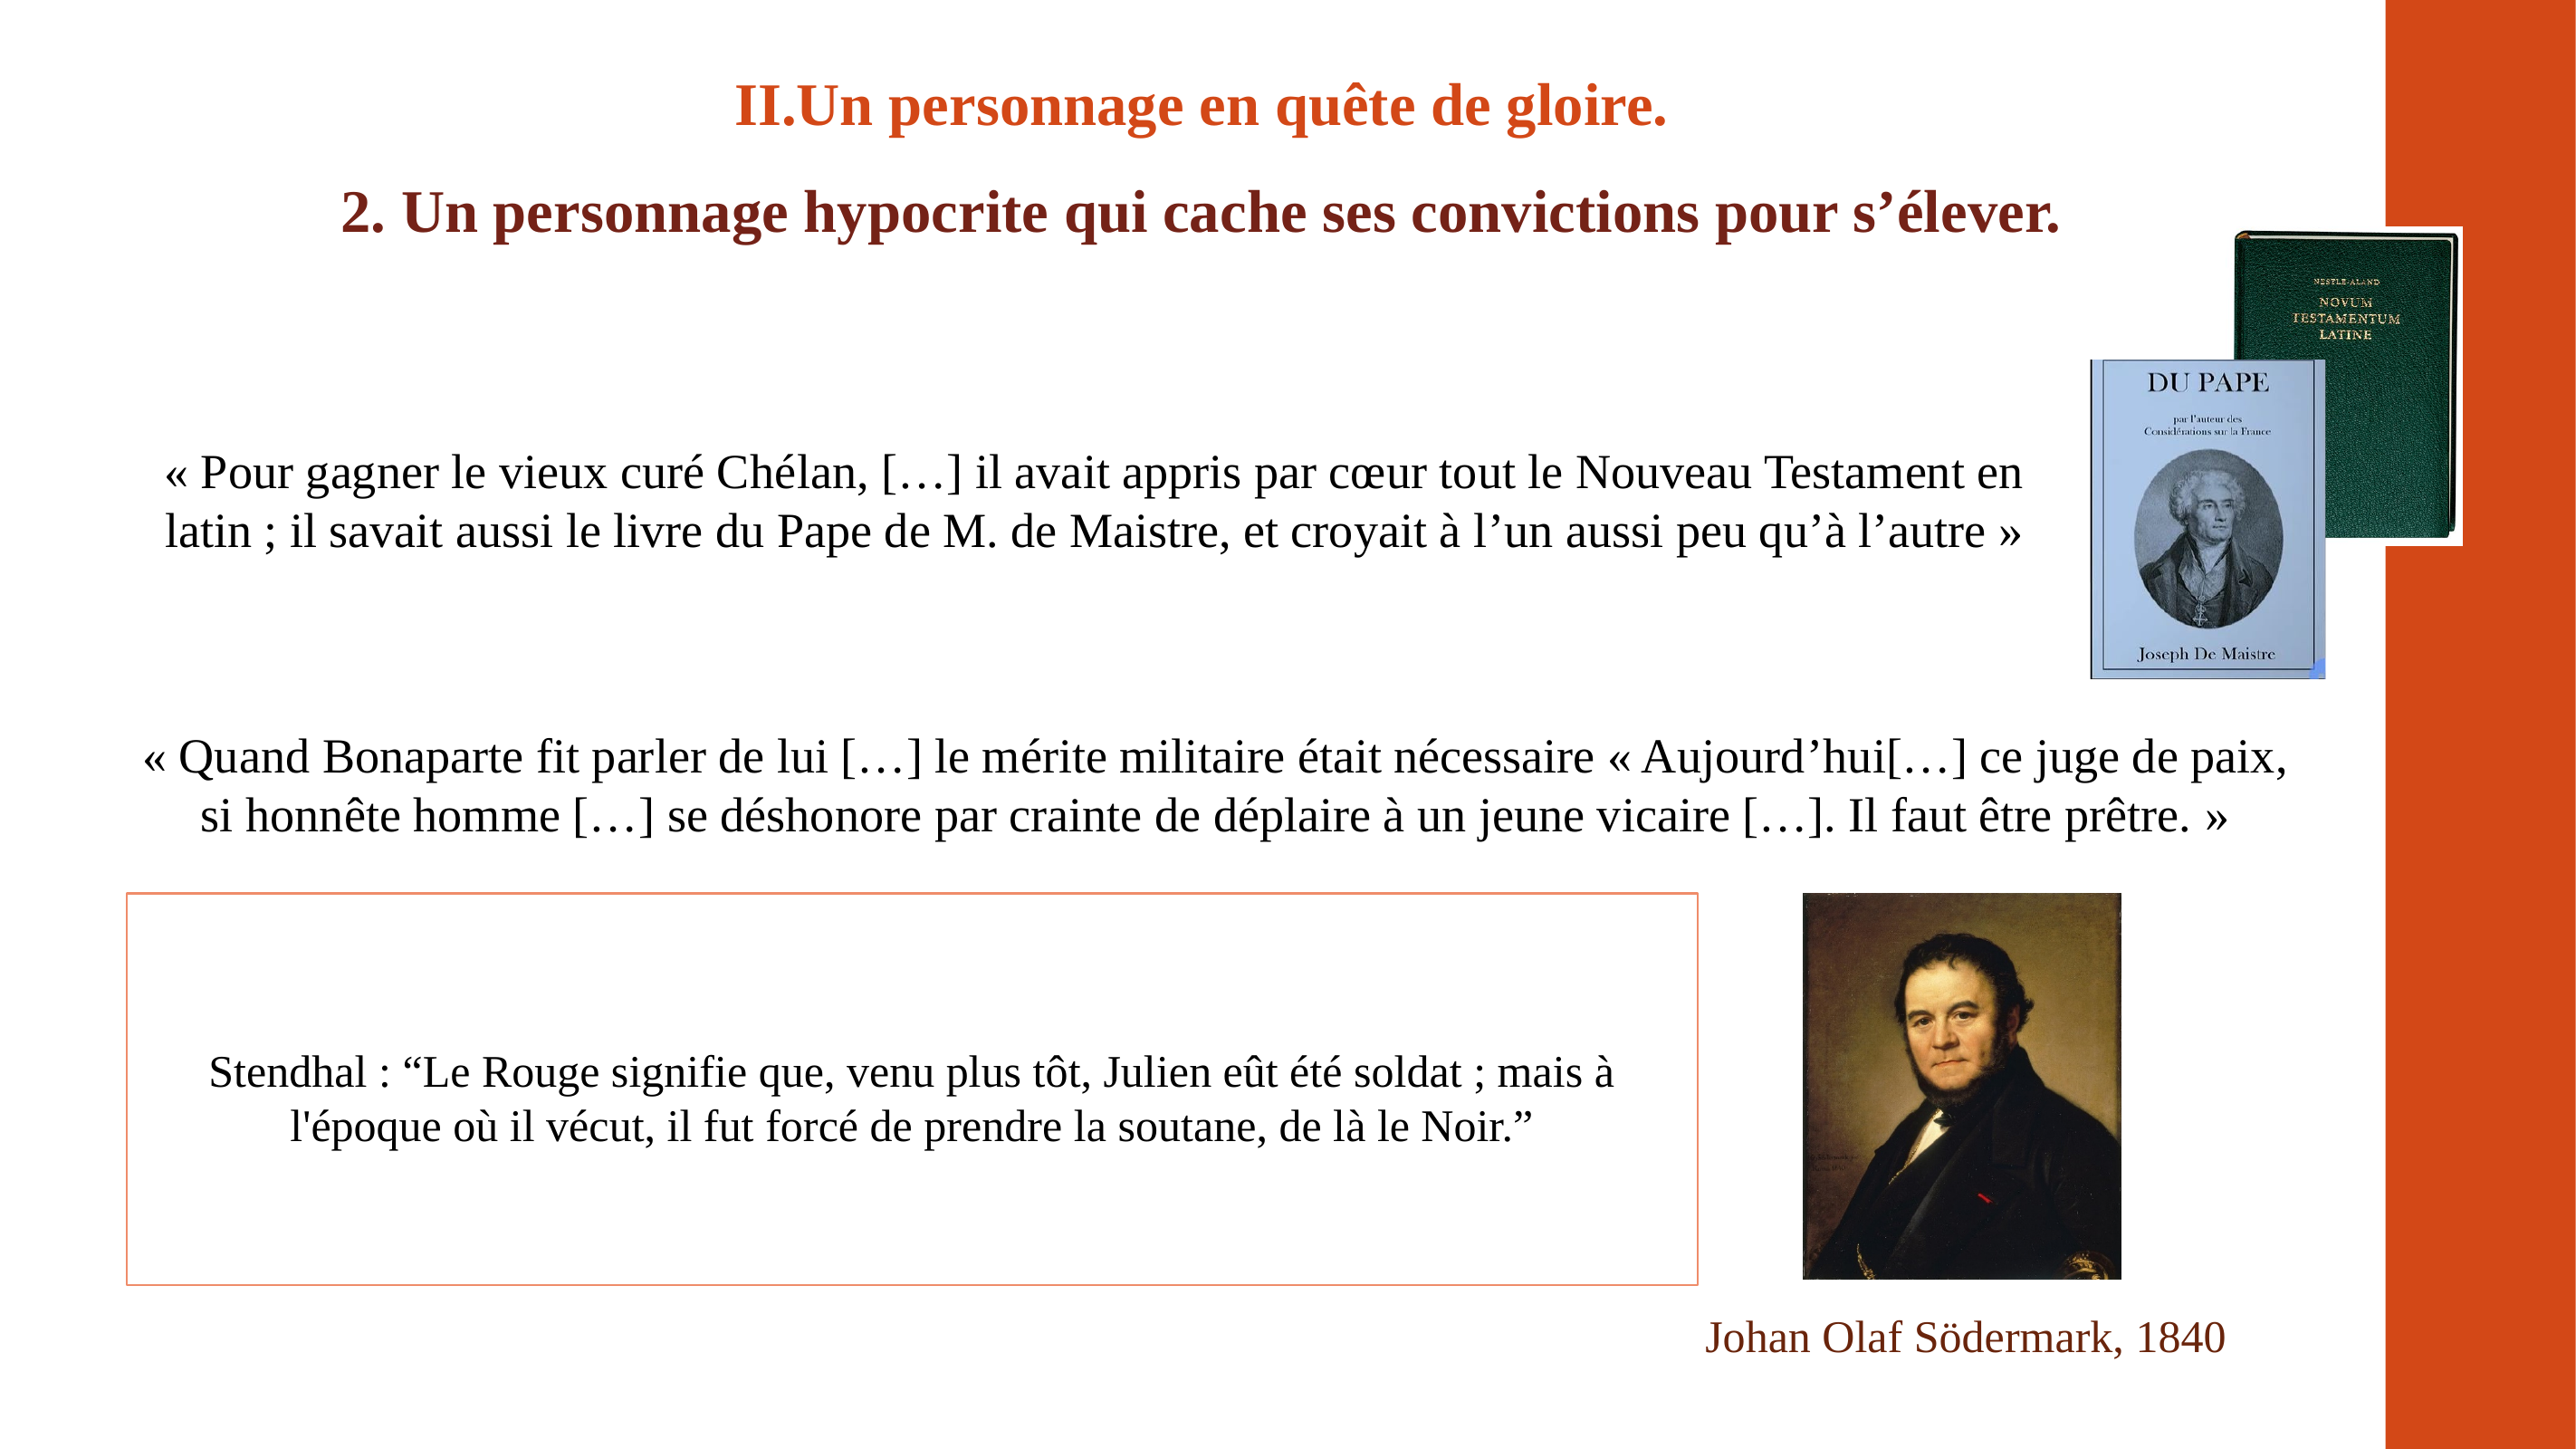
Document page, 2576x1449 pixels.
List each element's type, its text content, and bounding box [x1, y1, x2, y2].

text_box Johan Olaf Södermark, 1840 [1697, 1299, 2273, 1369]
picture [2090, 226, 2463, 680]
text_box « Pour gagner le vieux curé Chélan, […] il avait appris par cœur tout le Nouveau Testament en latin ; il savait aussi le livre du Pape de M. de Maistre, et croyait à l’un aussi peu qu’à l’autre » [112, 432, 2076, 642]
text_box « Quand Bonaparte fit parler de lui […] le mérite militaire était nécessaire « Aujourd’hui[…] ce juge de paix, si honnête homme […] se déshonore par crainte de déplaire à un jeune vicaire […]. Il faut être prêtre. » [126, 716, 2304, 886]
text_box 2. Un personnage hypocrite qui cache ses convictions pour s’élever. [177, 164, 2226, 253]
text_box II.Un personnage en quête de gloire. [0, 57, 2404, 145]
picture [1802, 893, 2121, 1280]
text_box Stendhal : “Le Rouge signifie que, venu plus tôt, Julien eût été soldat ; mais à l'époque où il vécut, il fut forcé de prendre la soutane, de là le Noir.” [126, 892, 1699, 1286]
